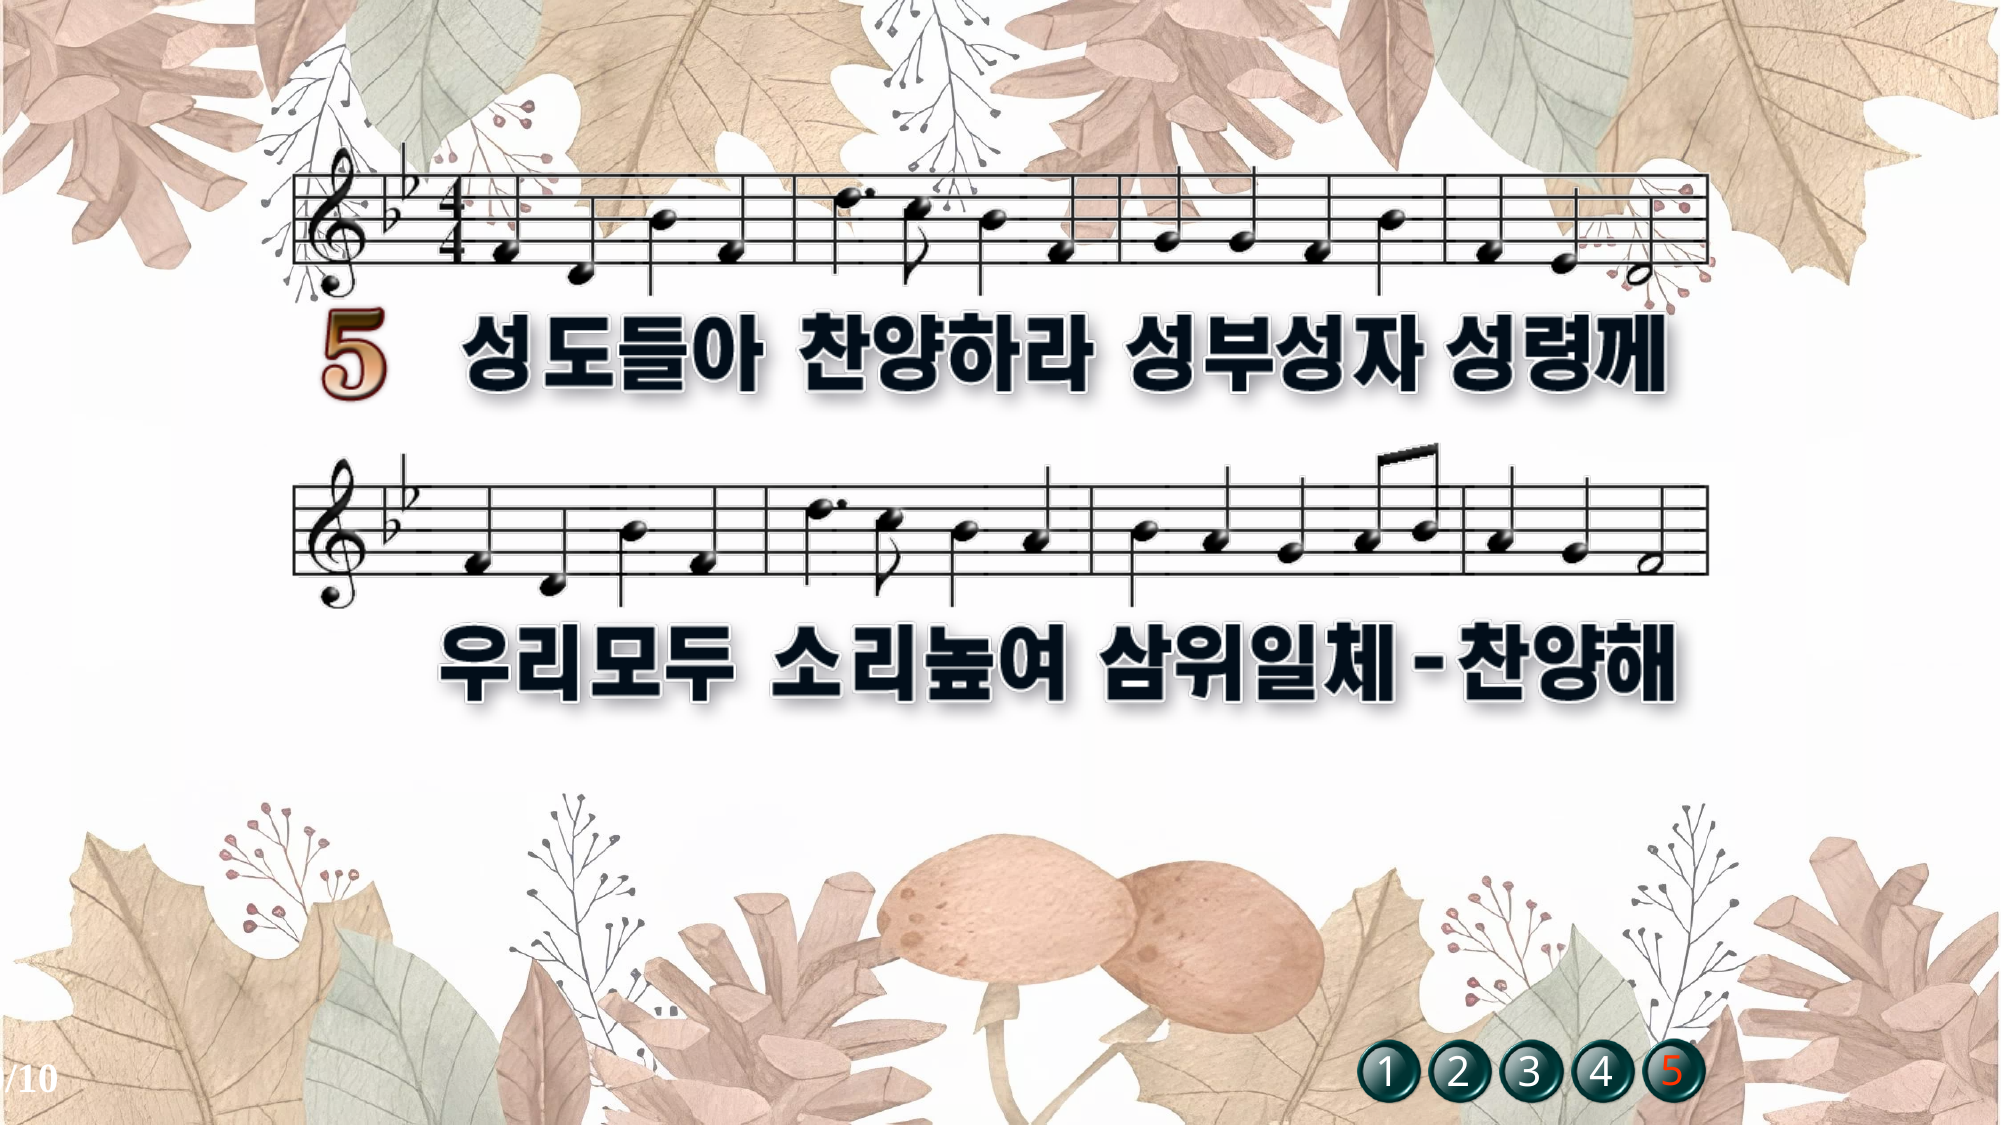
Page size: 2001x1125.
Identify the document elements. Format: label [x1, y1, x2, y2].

text_box [1639, 1034, 1709, 1106]
text_box [1425, 1035, 1496, 1106]
text_box [1496, 1035, 1567, 1106]
text_box [1568, 1035, 1638, 1106]
picture [0, 0, 2001, 1125]
text_box [1354, 1035, 1424, 1106]
